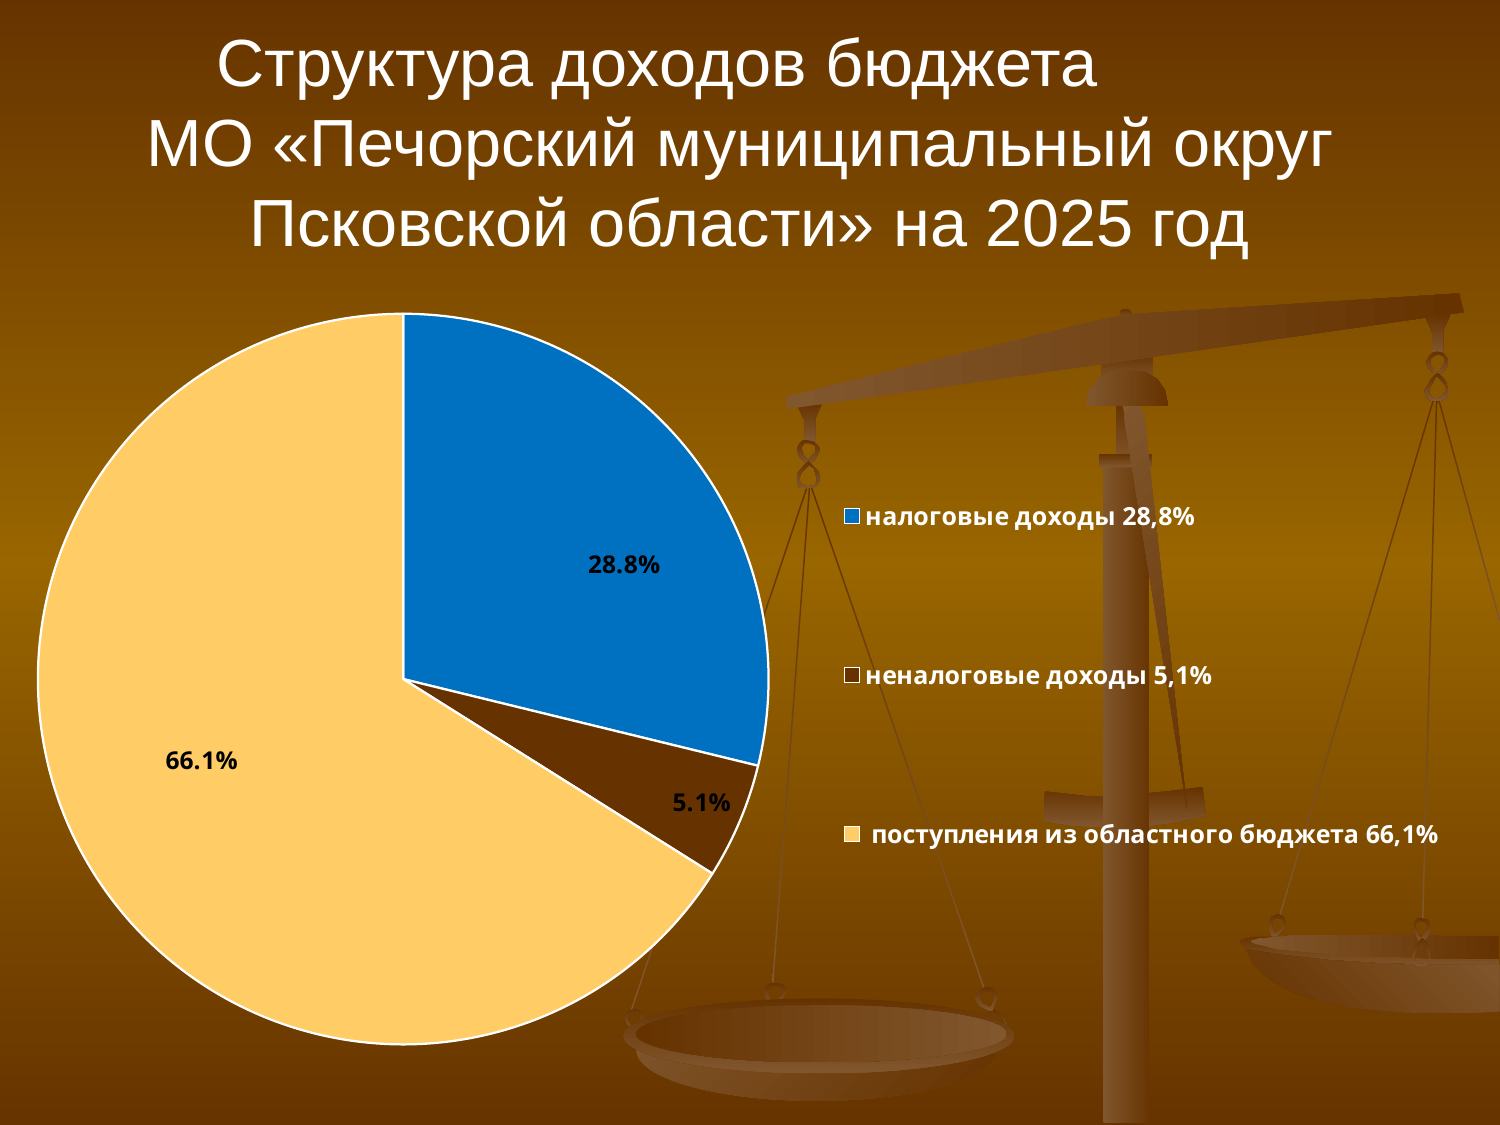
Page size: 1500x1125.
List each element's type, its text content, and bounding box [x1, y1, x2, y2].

chart [0, 237, 1500, 1125]
title Структура доходов бюджета МО «Печорский муниципальный округ Псковской области» на 2025 год [0, 45, 1500, 234]
